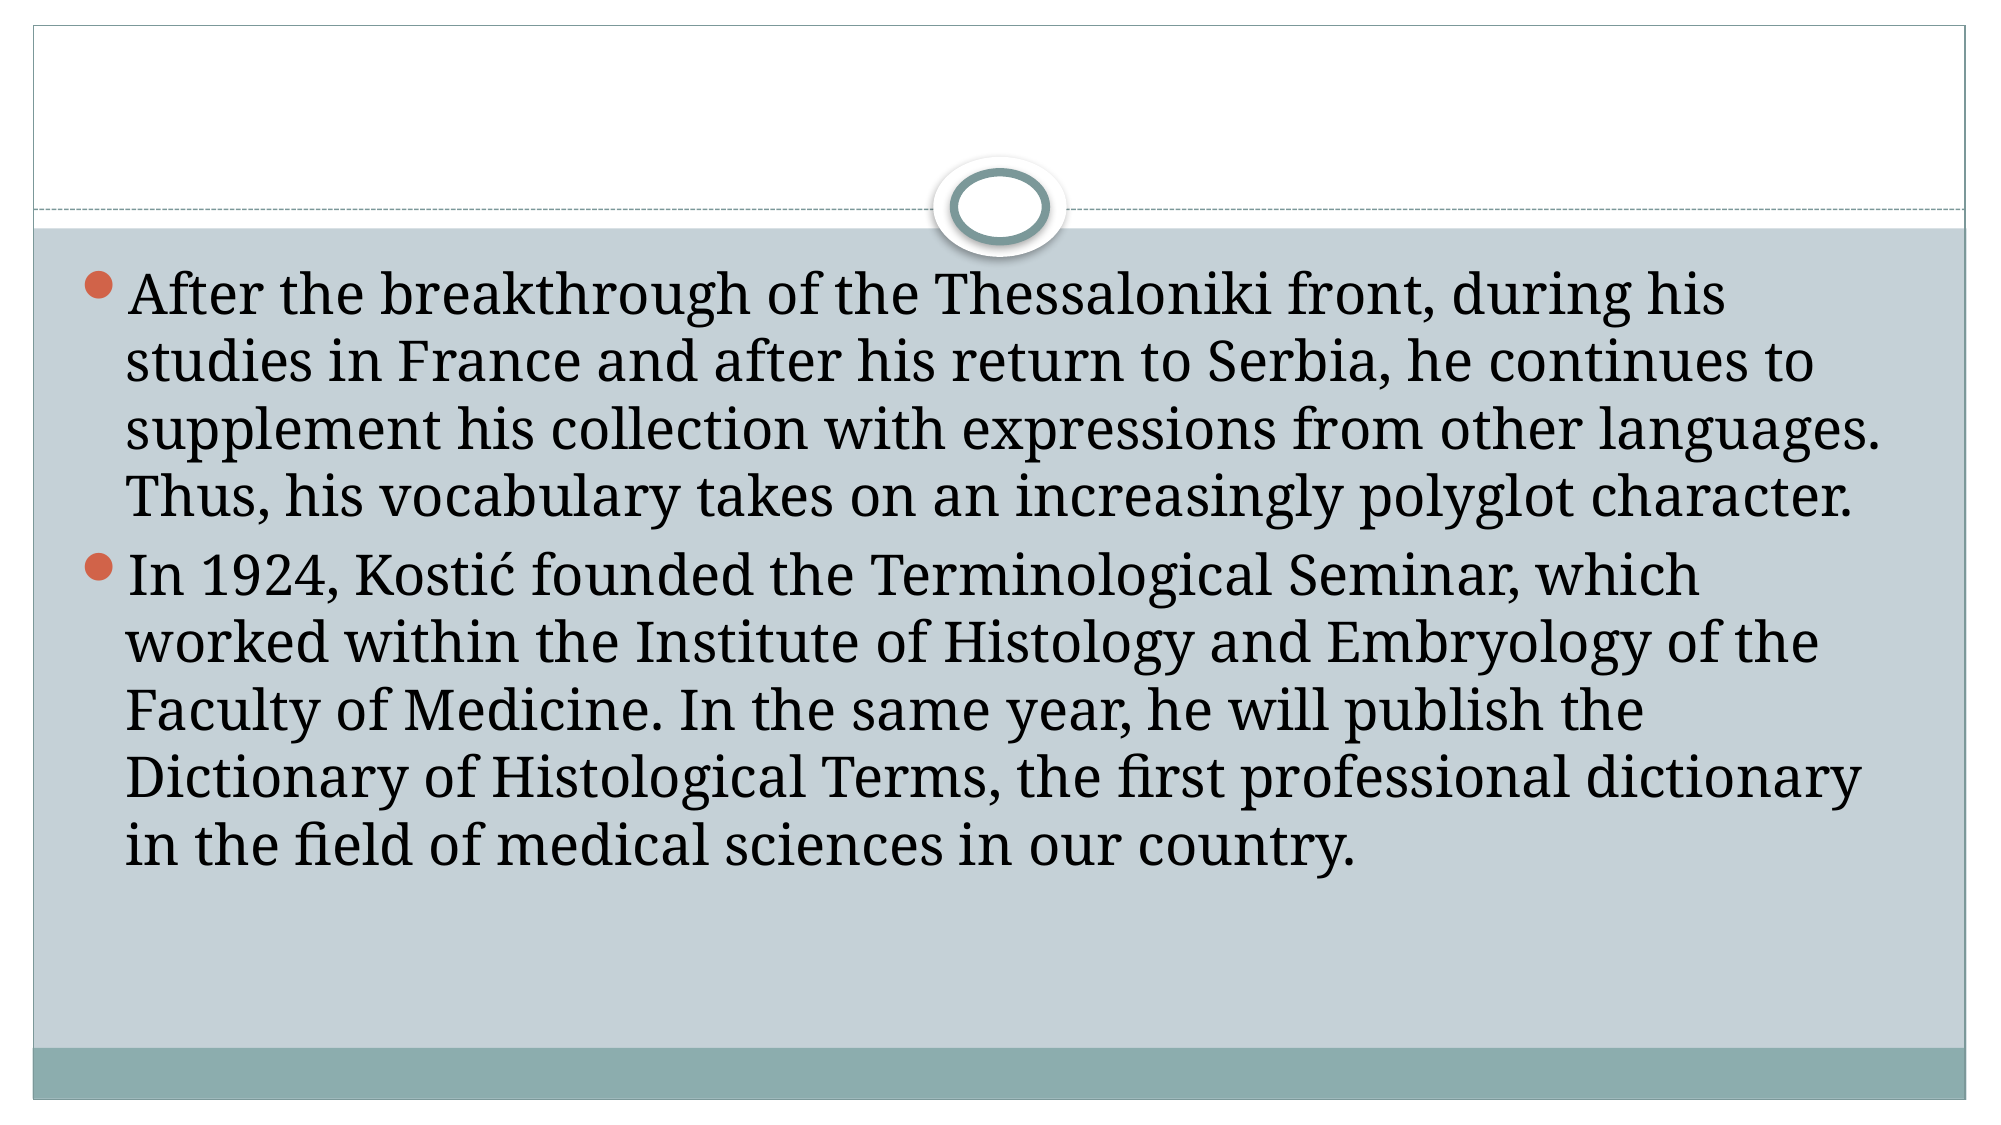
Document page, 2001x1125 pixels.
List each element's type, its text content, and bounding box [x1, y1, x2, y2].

list After the breakthrough of the Thessaloniki front, during his studies in France and after his return to Serbia, he continues to supplement his collection with expressions from other languages. Thus, his vocabulary takes on an increasingly polyglot character. In 1924, Kostić founded the Terminological Seminar, which worked within the Institute of Histology and Embryology of the Faculty of Medicine. In the same year, he will publish the Dictionary of Histological Terms, the first professional dictionary in the field of medical sciences in our country. [66, 250, 1926, 1001]
